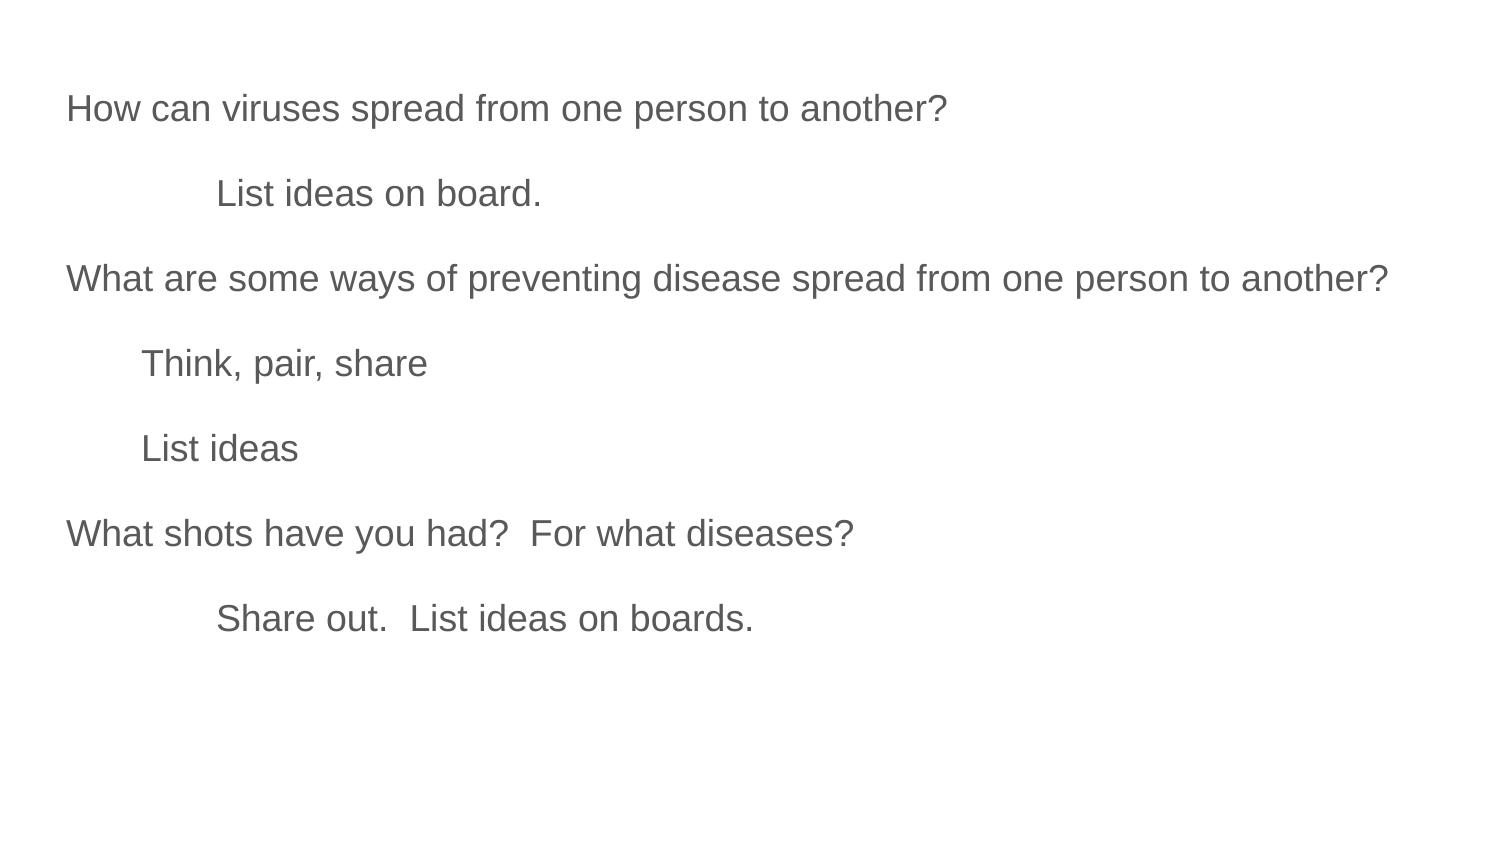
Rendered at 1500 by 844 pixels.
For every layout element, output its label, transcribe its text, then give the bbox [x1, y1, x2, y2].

list How can viruses spread from one person to another? List ideas on board. What are some ways of preventing disease spread from one person to another? Think, pair, share List ideas What shots have you had? For what diseases? Share out. List ideas on boards. [51, 61, 1449, 750]
